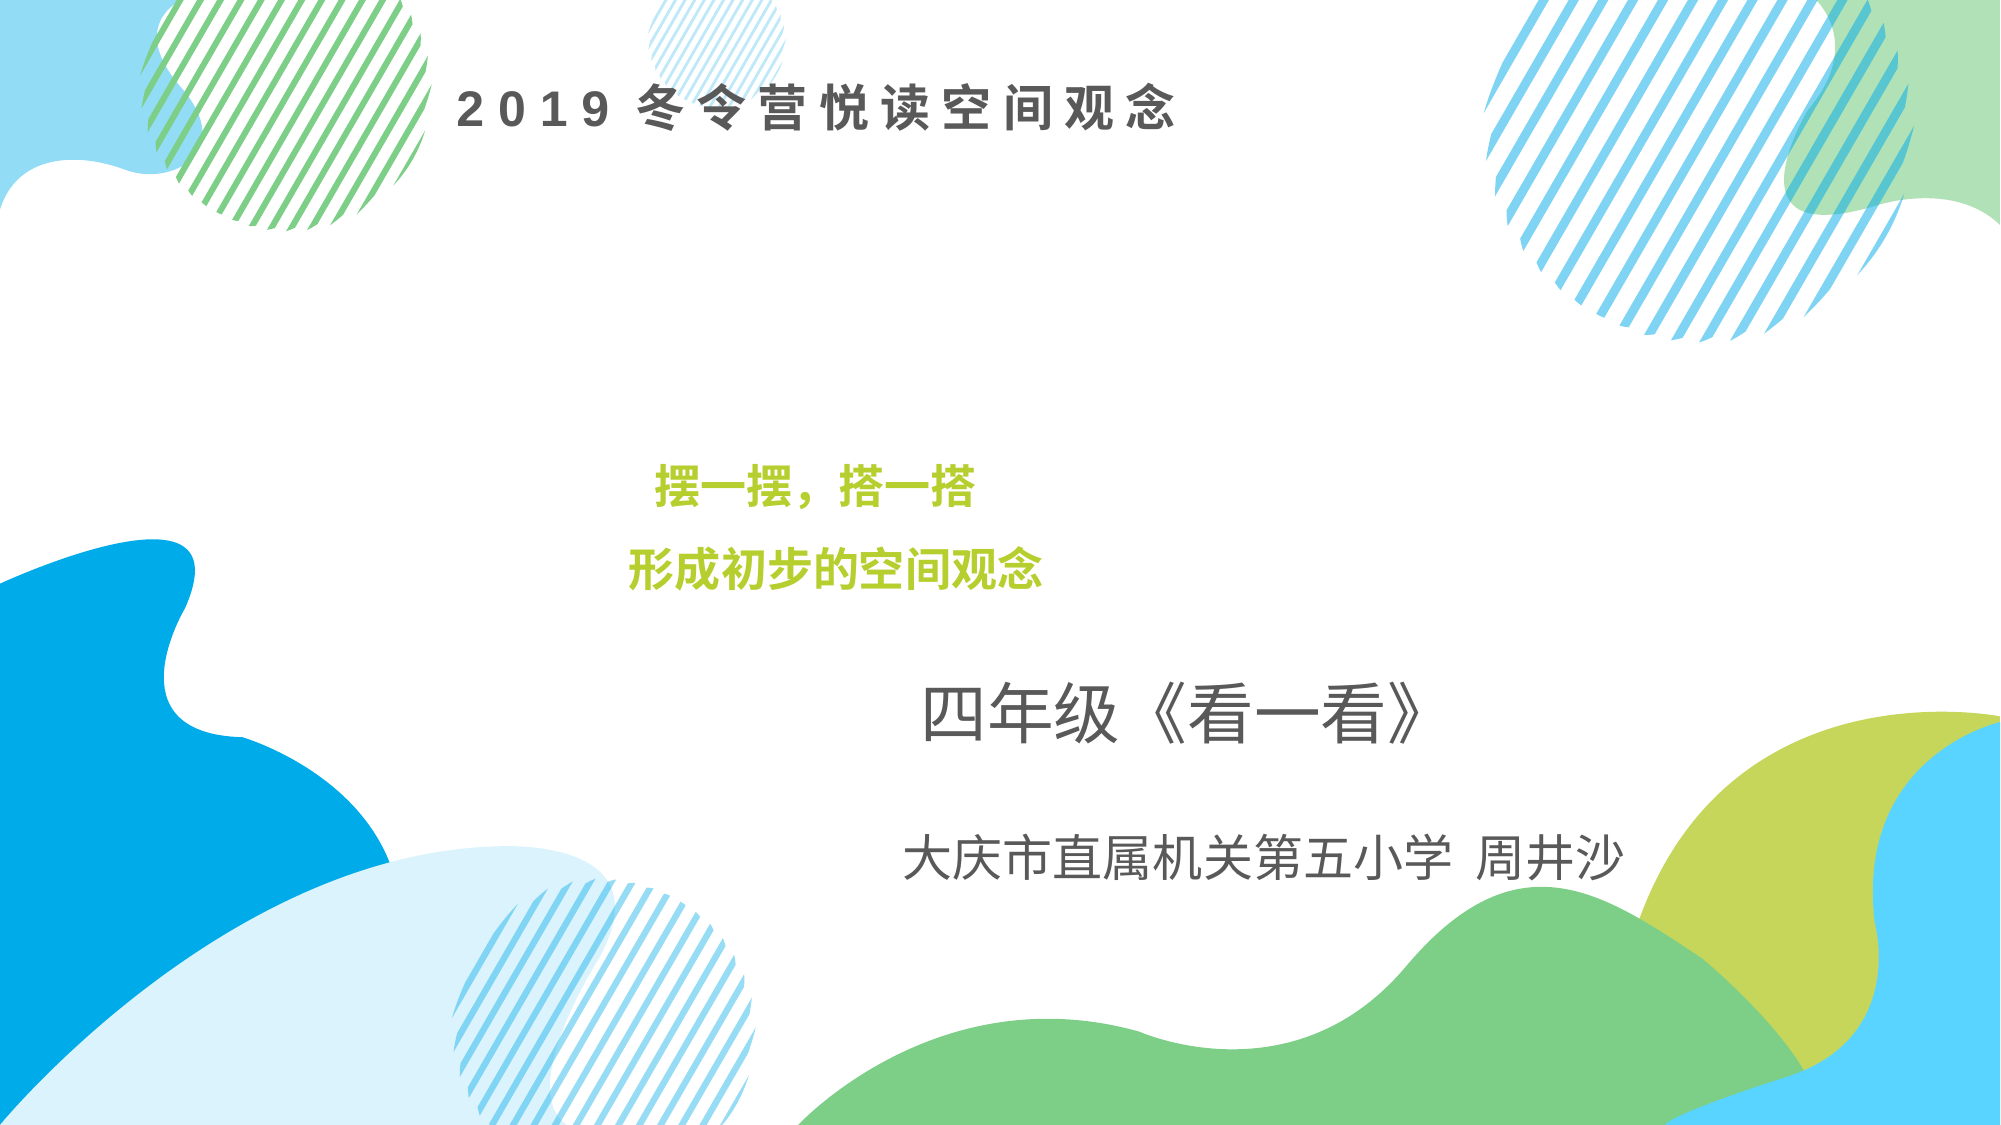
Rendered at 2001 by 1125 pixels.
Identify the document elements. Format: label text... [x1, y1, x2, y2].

text_box [441, 475, 1335, 650]
text_box 大庆市直属机关第五小学 周井沙 [888, 850, 1656, 894]
text_box 四年级《看一看》 [888, 664, 1665, 850]
text_box 2 0 1 9 冬 令 营 悦 读 空 间 观 念 [441, 69, 1331, 145]
title 摆一摆，搭一搭 形成初步的空间观念 [212, 421, 1419, 753]
